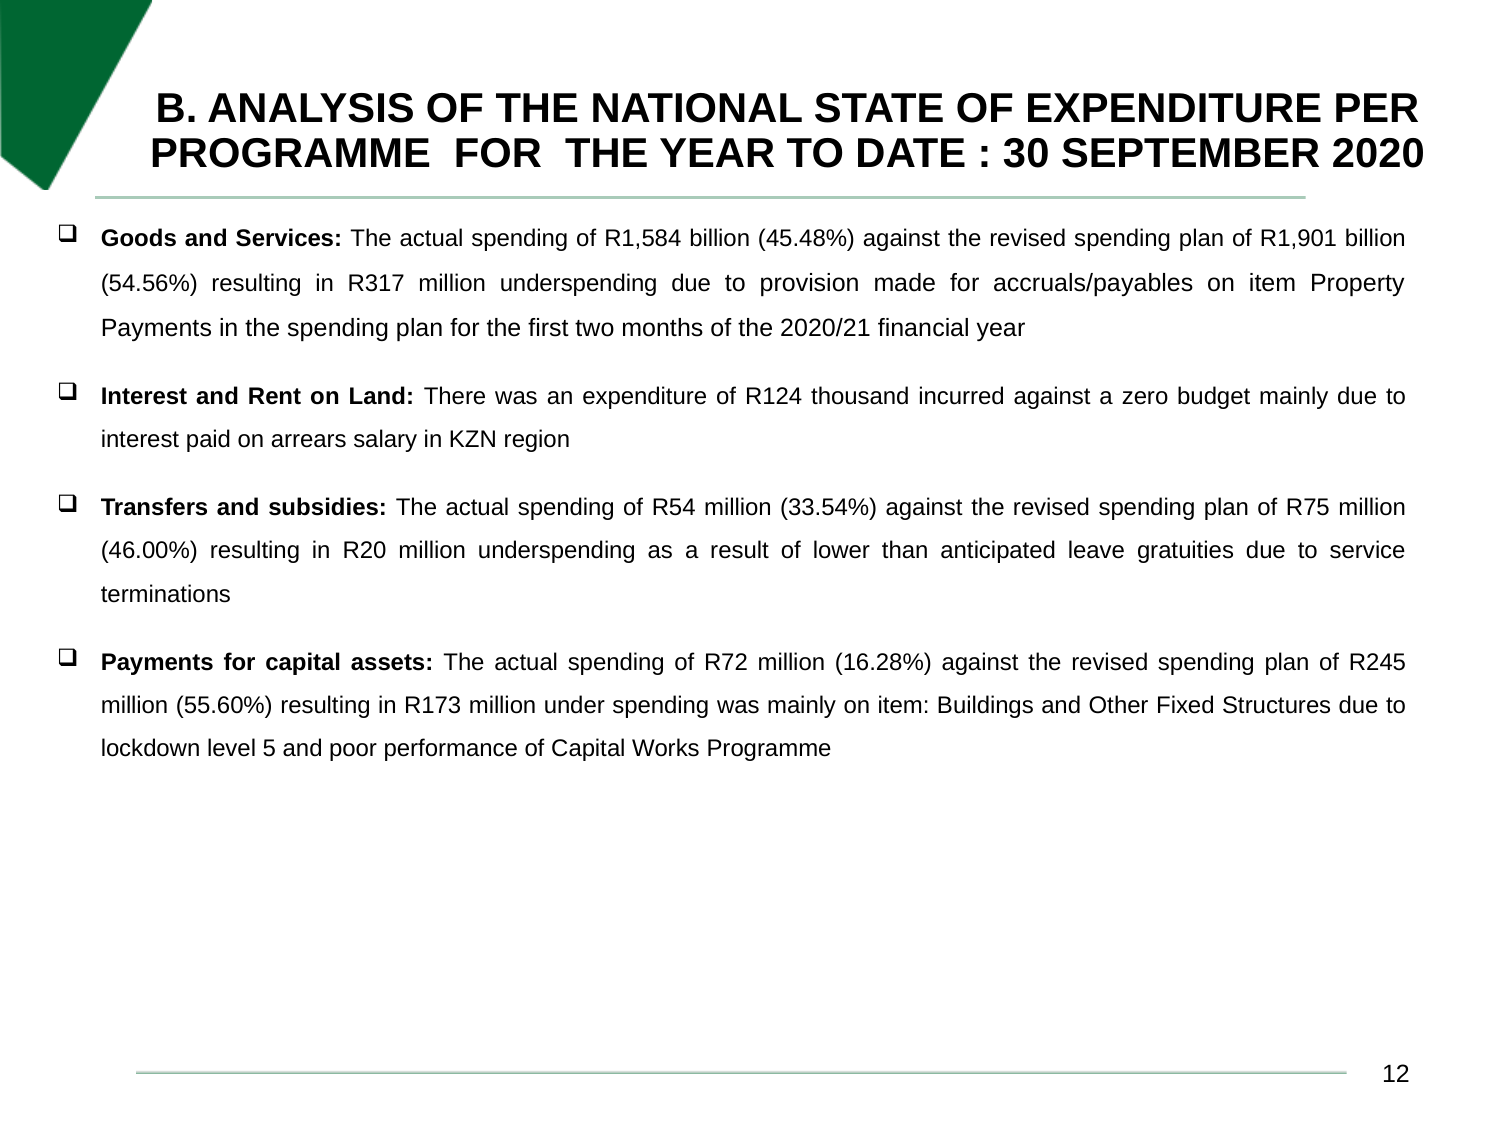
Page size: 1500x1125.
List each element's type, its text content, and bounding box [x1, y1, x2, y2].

text_box Goods and Services: The actual spending of R1,584 billion (45.48%) against the revised spending plan of R1,901 billion (54.56%) resulting in R317 million underspending due to provision made for accruals/payables on item Property Payments in the spending plan for the first two months of the 2020/21 financial year Interest and Rent on Land: There was an expenditure of R124 thousand incurred against a zero budget mainly due to interest paid on arrears salary in KZN region Transfers and subsidies: The actual spending of R54 million (33.54%) against the revised spending plan of R75 million (46.00%) resulting in R20 million underspending as a result of lower than anticipated leave gratuities due to service terminations Payments for capital assets: The actual spending of R72 million (16.28%) against the revised spending plan of R245 million (55.60%) resulting in R173 million under spending was mainly on item: Buildings and Other Fixed Structures due to lockdown level 5 and poor performance of Capital Works Programme [57, 208, 1407, 762]
text_box [157, 81, 1483, 146]
slide_number 12 [1074, 1042, 1425, 1103]
picture [0, 0, 1306, 200]
text_box B. ANALYSIS OF THE NATIONAL STATE OF EXPENDITURE PER PROGRAMME FOR THE YEAR TO DATE : 30 SEPTEMBER 2020 [157, 86, 1465, 177]
picture [135, 1066, 1347, 1074]
